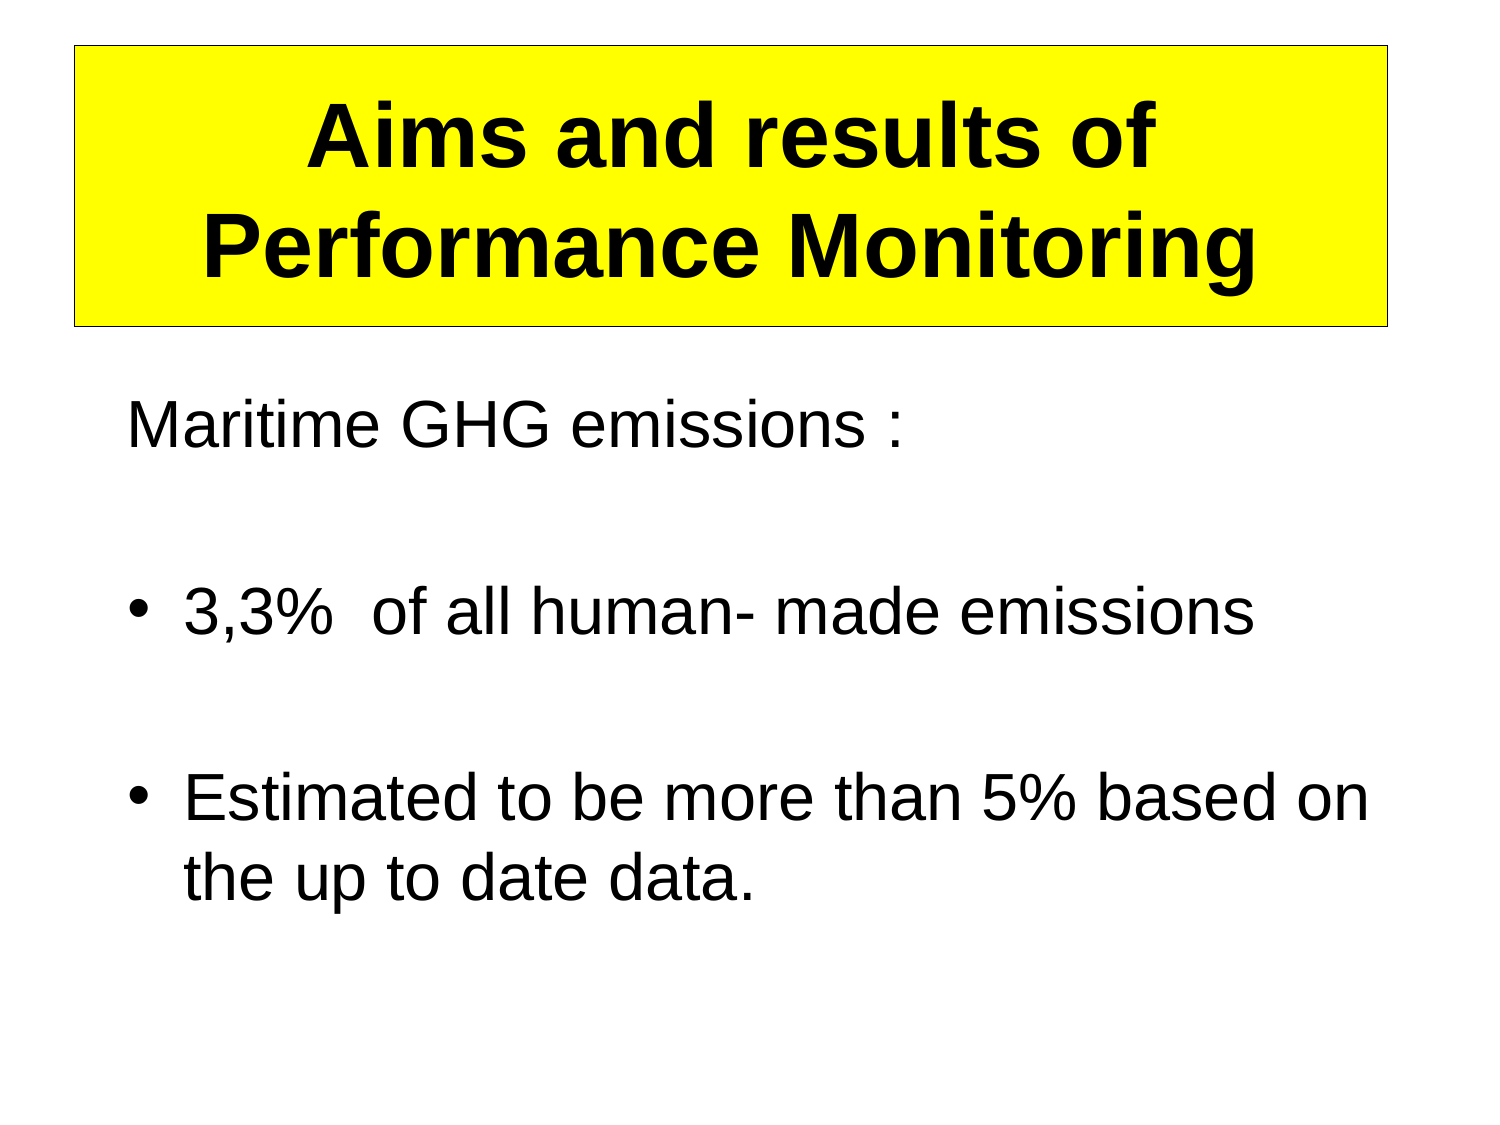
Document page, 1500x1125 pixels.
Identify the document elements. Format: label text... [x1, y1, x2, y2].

text_box Maritime GHG emissions : 3,3% of all human- made emissions Estimated to be more than 5% based on the up to date data. [112, 373, 1425, 1005]
text_box Aims and results of Performance Monitoring [74, 45, 1388, 327]
